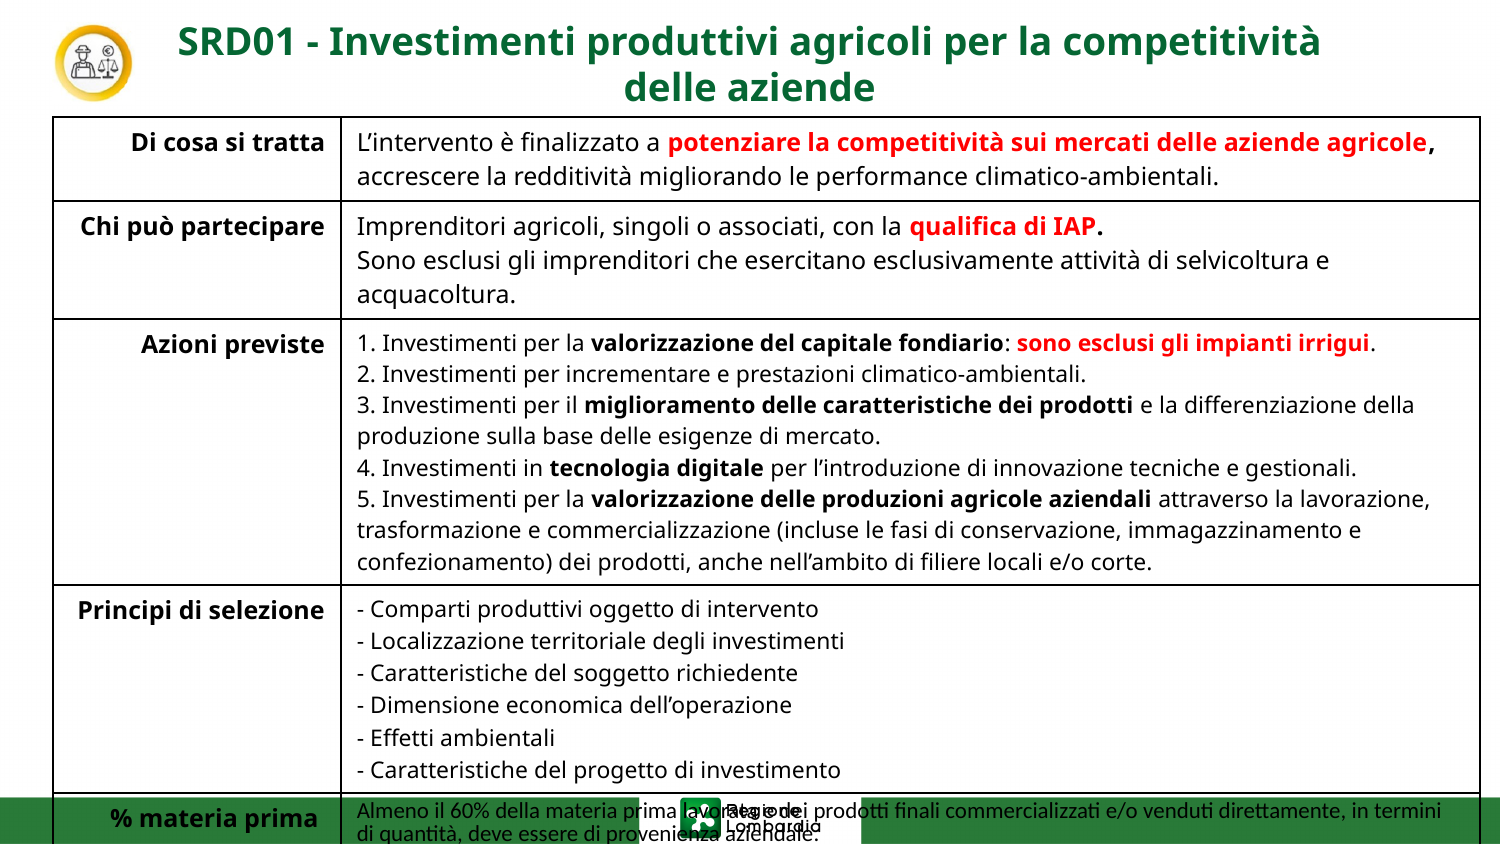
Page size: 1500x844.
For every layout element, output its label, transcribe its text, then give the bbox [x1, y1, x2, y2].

table_header L’intervento è finalizzato a potenziare la competitività sui mercati delle aziende agricole, accrescere la redditività migliorando le performance climatico-ambientali. [342, 118, 1479, 200]
picture [0, 0, 1500, 844]
table_cell Azioni previste [54, 320, 340, 584]
table_cell Chi può partecipare [54, 202, 340, 318]
table_cell - Comparti produttivi oggetto di intervento - Localizzazione territoriale degli investimenti - Caratteristiche del soggetto richiedente - Dimensione economica dell’operazione - Effetti ambientali - Caratteristiche del progetto di investimento [342, 586, 1479, 792]
text_box SRD01 - Investimenti produttivi agricoli per la competitività delle aziende [112, 8, 1388, 116]
table_cell % materia prima [54, 794, 340, 844]
table_cell 1. Investimenti per la valorizzazione del capitale fondiario: sono esclusi gli impianti irrigui. 2. Investimenti per incrementare e prestazioni climatico-ambientali. 3. Investimenti per il miglioramento delle caratteristiche dei prodotti e la differenziazione della produzione sulla base delle esigenze di mercato. 4. Investimenti in tecnologia digitale per l’introduzione di innovazione tecniche e gestionali. 5. Investimenti per la valorizzazione delle produzioni agricole aziendali attraverso la lavorazione, trasformazione e commercializzazione (incluse le fasi di conservazione, immagazzinamento e confezionamento) dei prodotti, anche nell’ambito di filiere locali e/o corte. [342, 320, 1479, 584]
table_cell Almeno il 60% della materia prima lavorata e dei prodotti finali commercializzati e/o venduti direttamente, in termini di quantità, deve essere di provenienza aziendale. [342, 794, 1479, 844]
table_cell Imprenditori agricoli, singoli o associati, con la qualifica di IAP. Sono esclusi gli imprenditori che esercitano esclusivamente attività di selvicoltura e acquacoltura. [342, 202, 1479, 318]
table_cell Principi di selezione [54, 586, 340, 792]
table_header Di cosa si tratta [54, 118, 340, 200]
